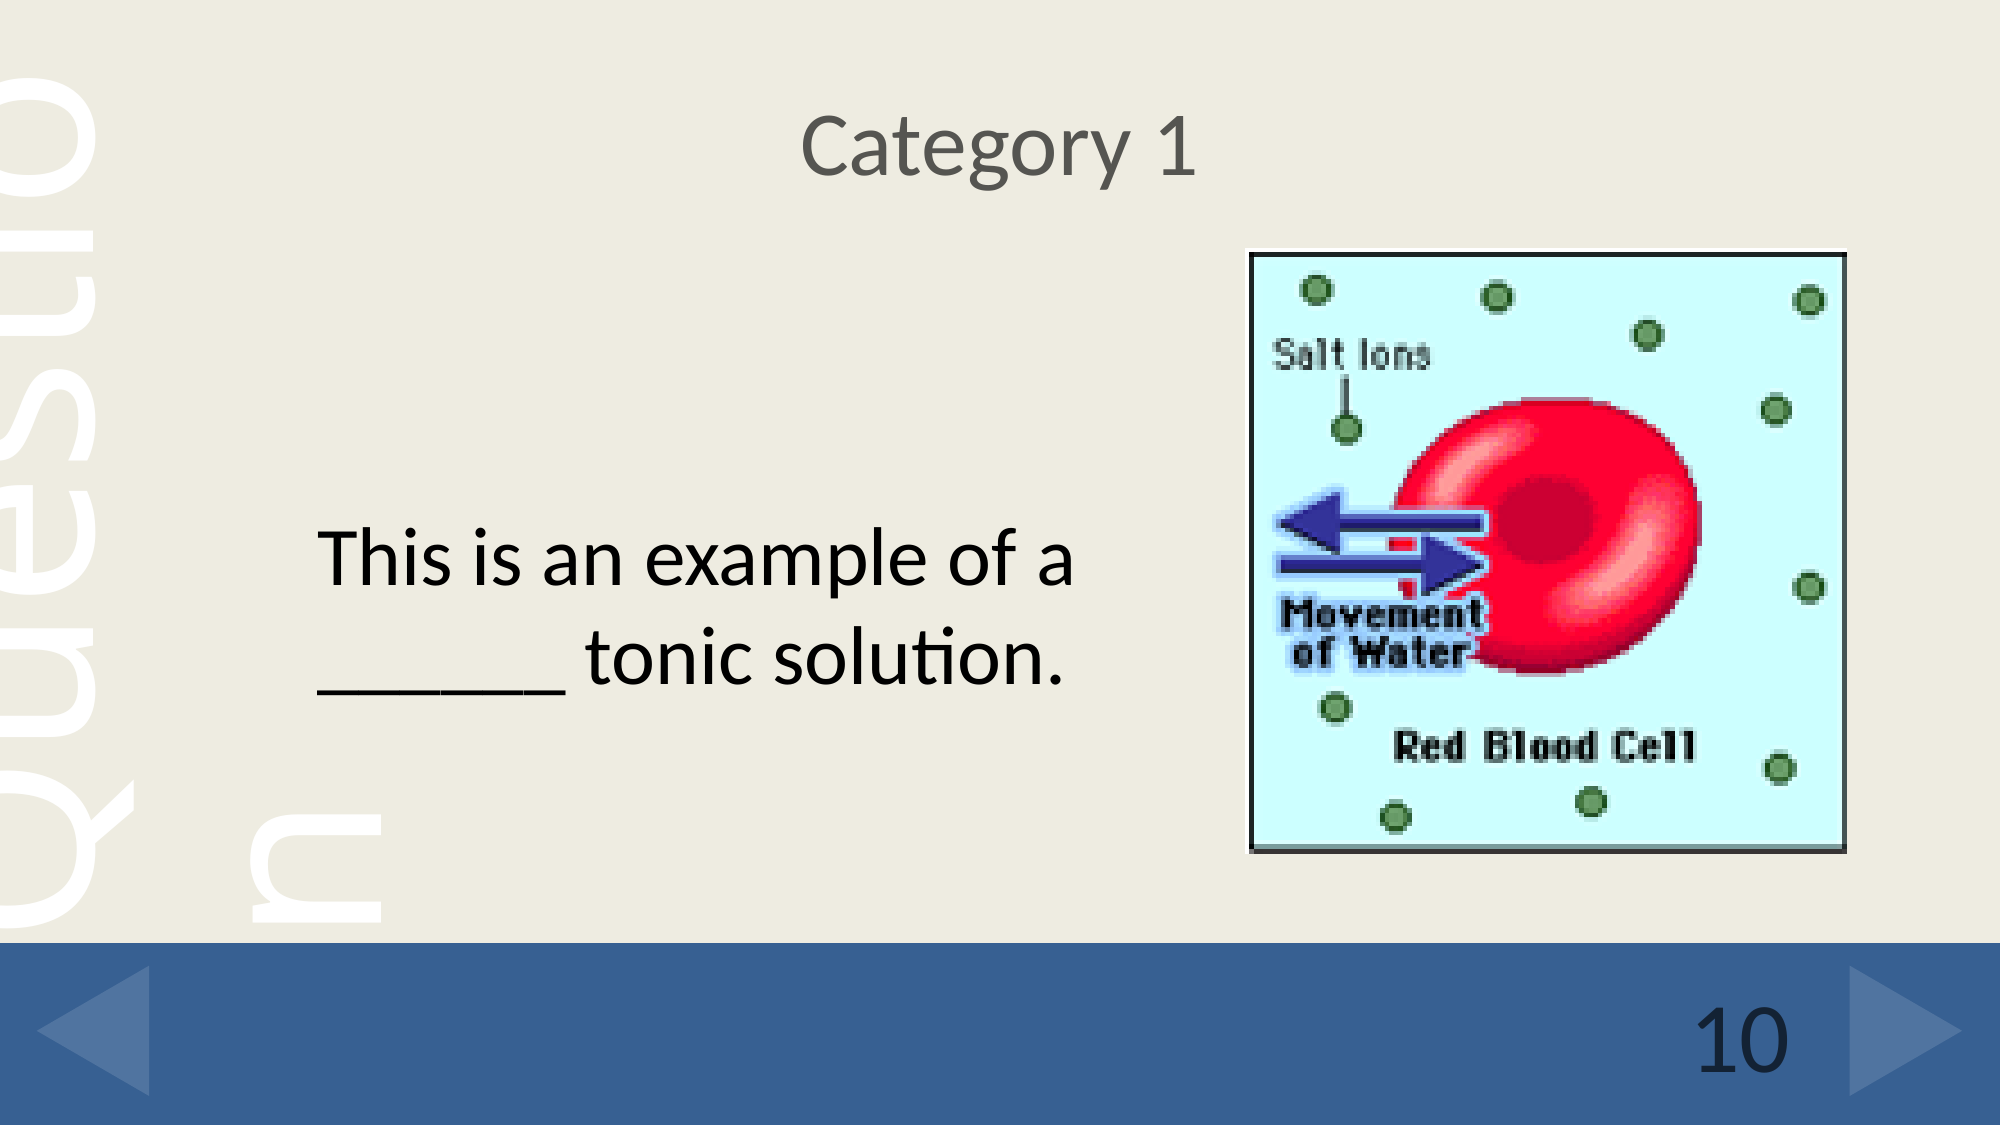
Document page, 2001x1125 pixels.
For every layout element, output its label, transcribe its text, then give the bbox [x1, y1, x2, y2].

list This is an example of a ______ tonic solution. [302, 307, 1170, 897]
title Category 1 [99, 45, 1900, 233]
picture [1244, 248, 1847, 855]
list 10 [1494, 967, 1806, 1097]
